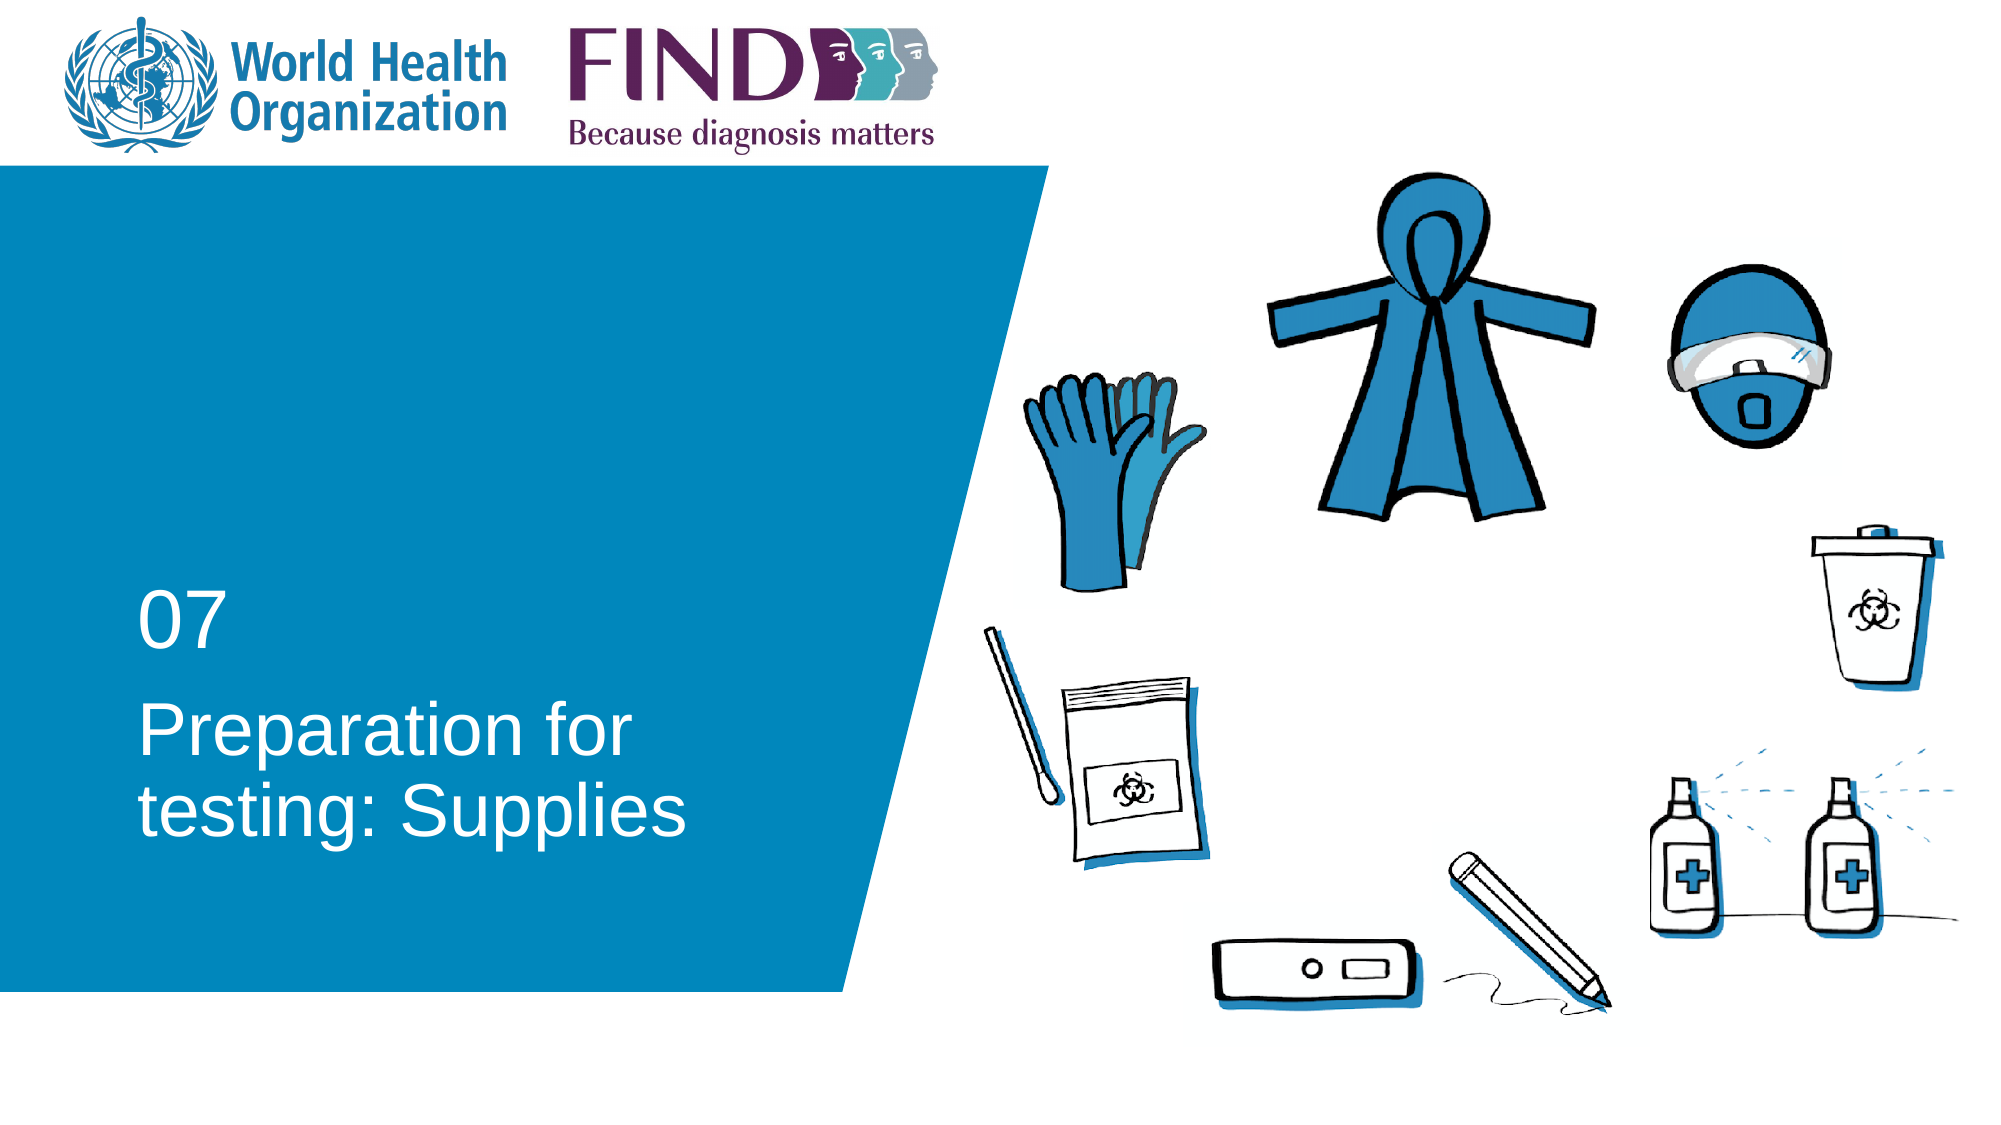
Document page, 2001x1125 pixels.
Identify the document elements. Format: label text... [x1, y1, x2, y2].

subtitle Preparation for testing: Supplies [137, 691, 793, 941]
title 07 [137, 184, 891, 667]
picture [40, 12, 529, 157]
picture [568, 26, 2000, 1047]
